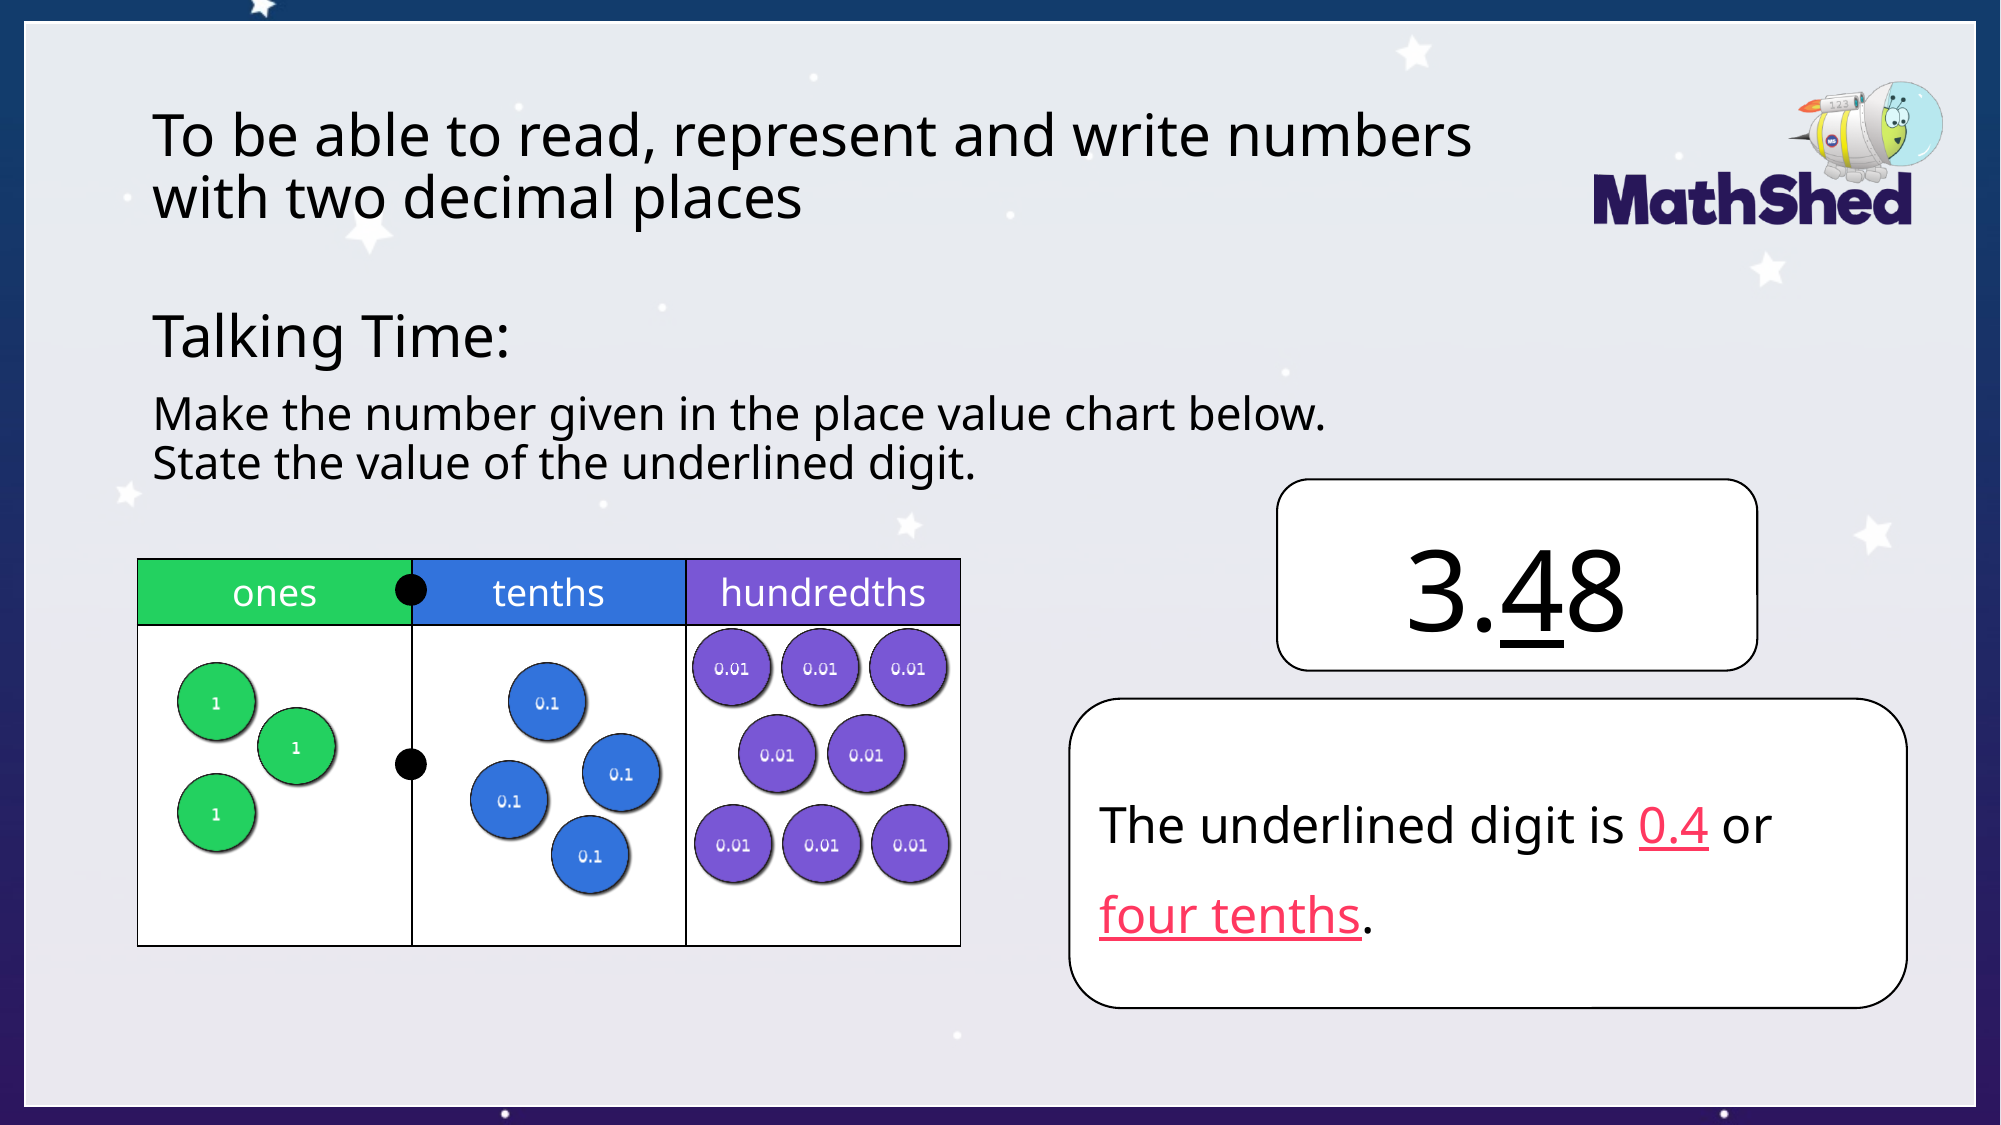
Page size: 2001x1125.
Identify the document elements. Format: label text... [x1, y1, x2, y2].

text_box [395, 573, 427, 606]
title To be able to read, represent and write numbers with two decimal places [137, 59, 1578, 278]
table_cell [687, 626, 960, 945]
table_cell [138, 626, 411, 945]
list Talking Time: Make the number given in the place value chart below. State the value of the underlined digit. [137, 299, 1863, 1014]
table_header ones [138, 560, 411, 624]
table_cell [413, 626, 685, 945]
text_box 3.48 [1276, 478, 1759, 672]
picture [0, 0, 2001, 1125]
table_header tenths [413, 560, 685, 624]
table_header hundredths [687, 560, 960, 624]
text_box The underlined digit is 0.4 or four tenths. [1068, 697, 1908, 1010]
text_box [394, 748, 427, 781]
